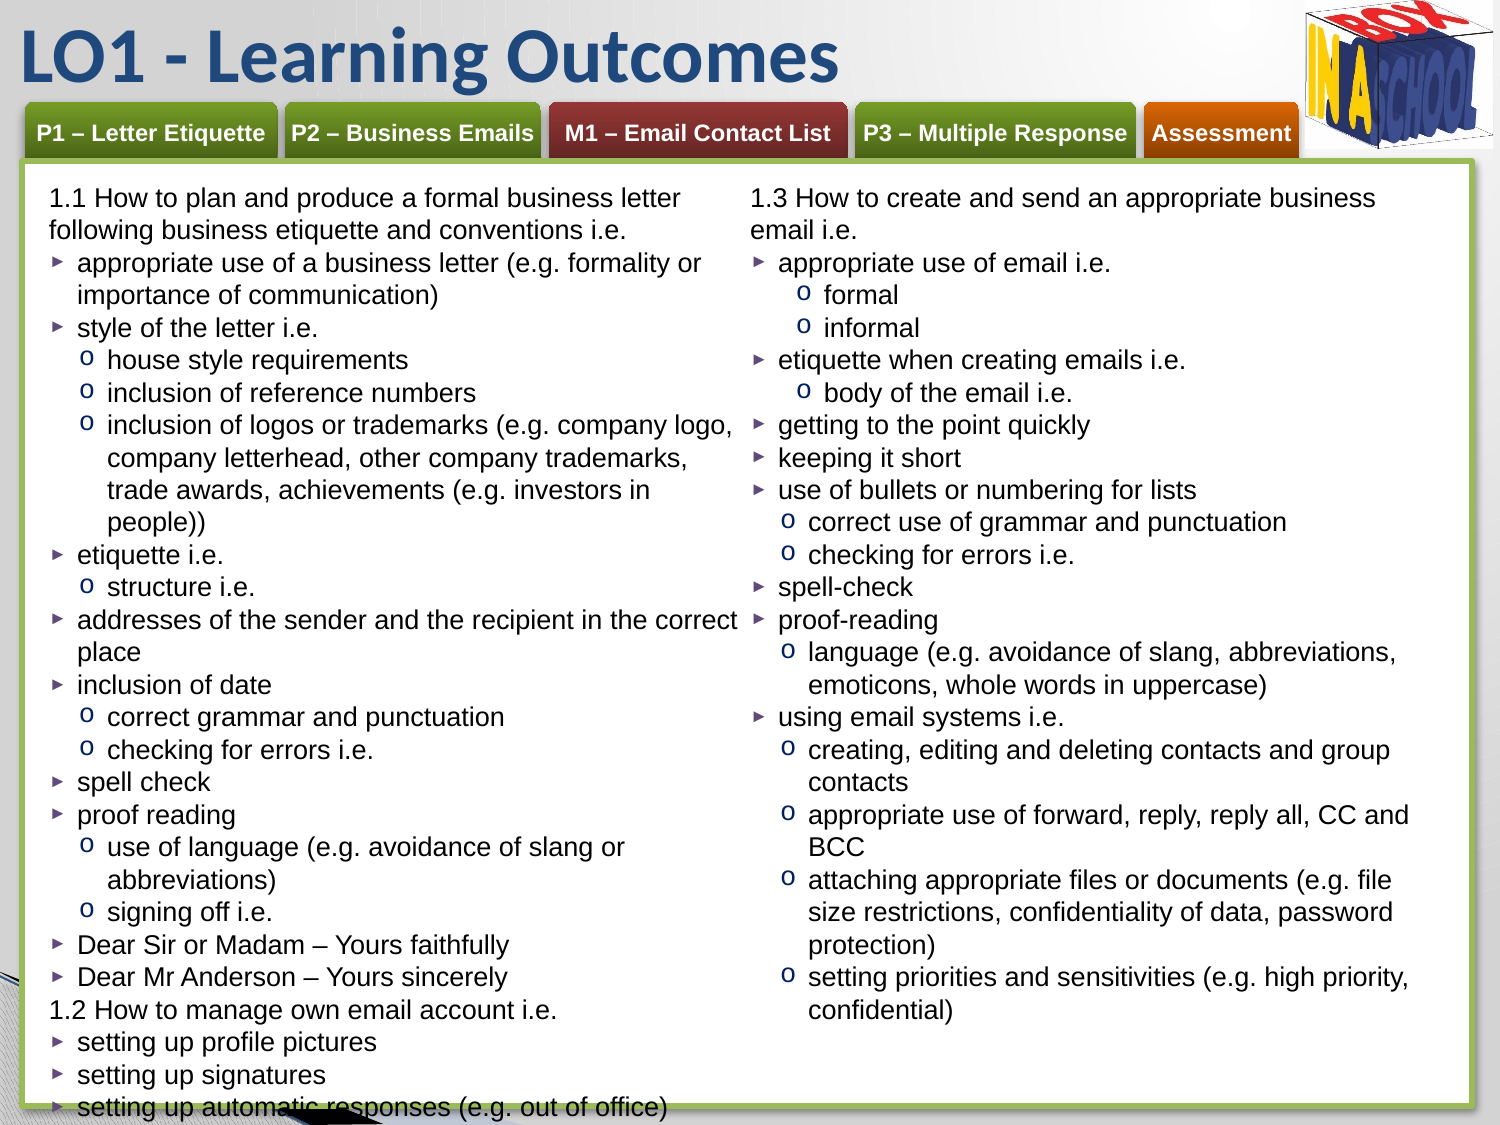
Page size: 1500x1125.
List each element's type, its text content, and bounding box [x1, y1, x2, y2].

picture [1305, 0, 1494, 149]
title LO1 - Learning Outcomes [5, 0, 1270, 102]
text_box 1.1 How to plan and produce a formal business letter following business etiquette and conventions i.e. appropriate use of a business letter (e.g. formality or importance of communication) style of the letter i.e. house style requirements inclusion of reference numbers inclusion of logos or trademarks (e.g. company logo, company letterhead, other company trademarks, trade awards, achievements (e.g. investors in people)) etiquette i.e. structure i.e. addresses of the sender and the recipient in the correct place inclusion of date correct grammar and punctuation checking for errors i.e. spell check proof reading use of language (e.g. avoidance of slang or abbreviations) signing off i.e. Dear Sir or Madam – Yours faithfully Dear Mr Anderson – Yours sincerely 1.2 How to manage own email account i.e. setting up profile pictures setting up signatures setting up automatic responses (e.g. out of office) 1.3 How to create and send an appropriate business email i.e. appropriate use of email i.e. formal informal etiquette when creating emails i.e. body of the email i.e. getting to the point quickly keeping it short use of bullets or numbering for lists correct use of grammar and punctuation checking for errors i.e. spell-check proof-reading language (e.g. avoidance of slang, abbreviations, emoticons, whole words in uppercase) using email systems i.e. creating, editing and deleting contacts and group contacts appropriate use of forward, reply, reply all, CC and BCC attaching appropriate files or documents (e.g. file size restrictions, confidentiality of data, password protection) setting priorities and sensitivities (e.g. high priority, confidential) [34, 172, 1454, 1125]
